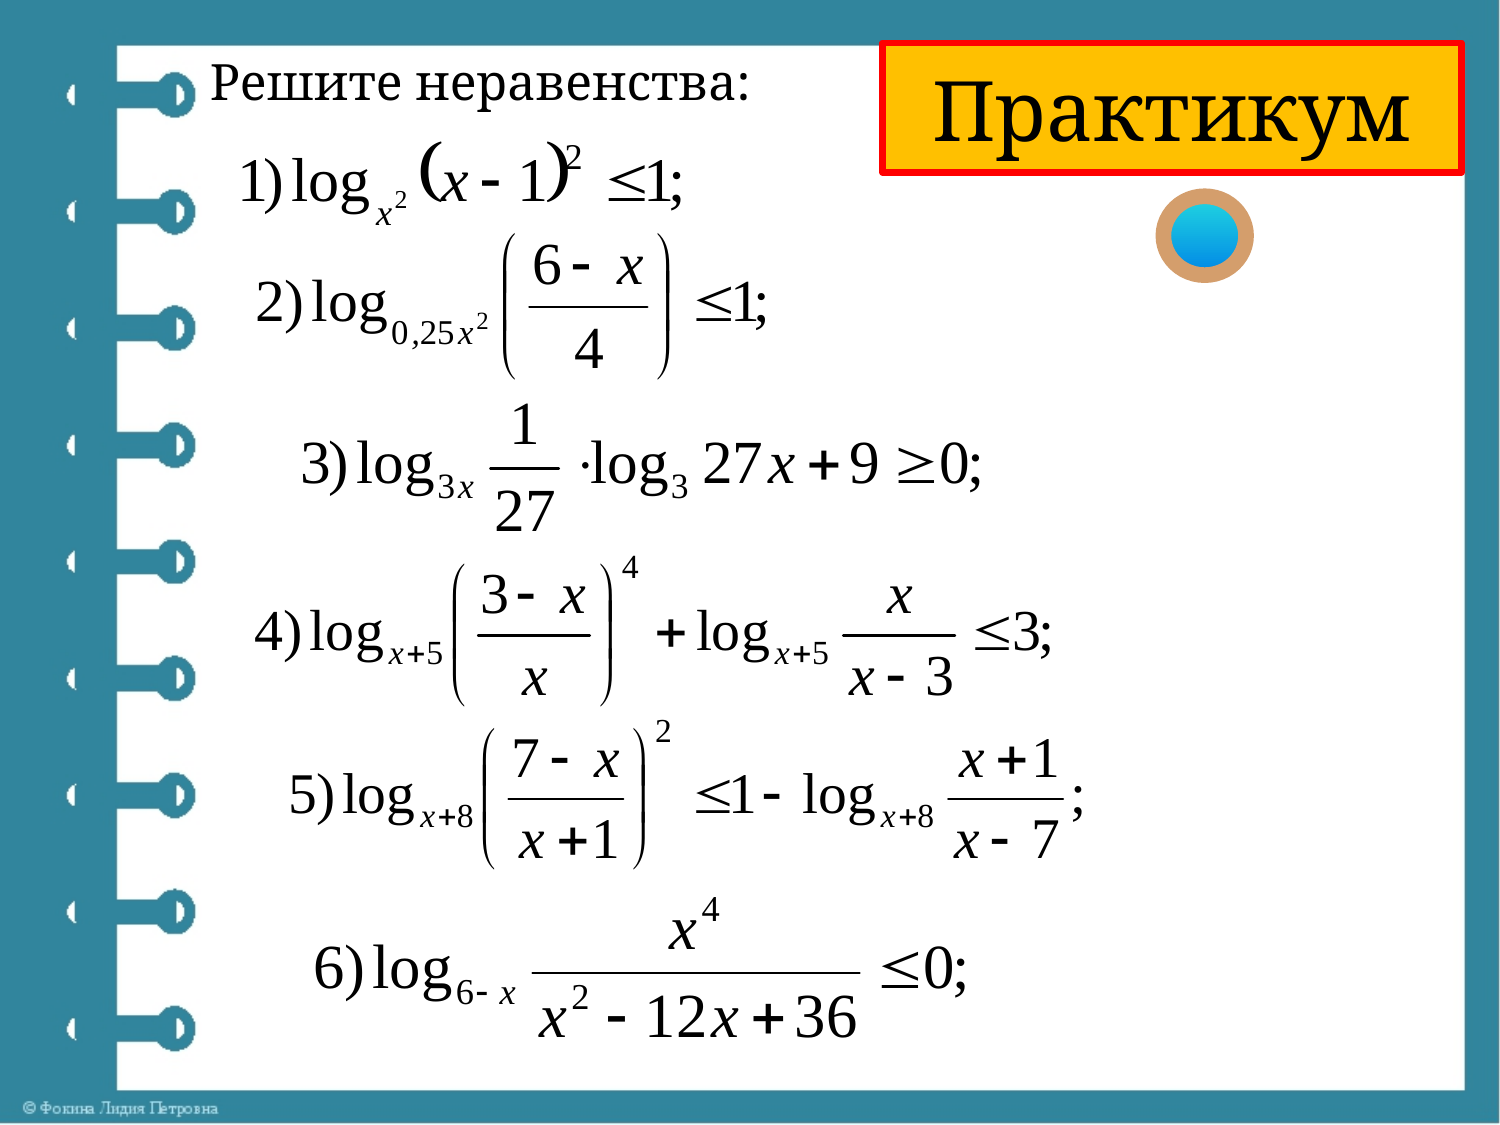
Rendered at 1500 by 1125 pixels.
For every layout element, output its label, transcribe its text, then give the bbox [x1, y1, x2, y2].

picture [0, 0, 1500, 1125]
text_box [245, 538, 1062, 718]
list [234, 128, 696, 238]
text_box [304, 878, 979, 1052]
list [292, 386, 997, 537]
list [245, 222, 779, 392]
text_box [280, 702, 1097, 881]
title Практикум [882, 146, 1462, 173]
text_box Решите неравенства: [0, 15, 1489, 146]
text_box [1163, 196, 1247, 276]
